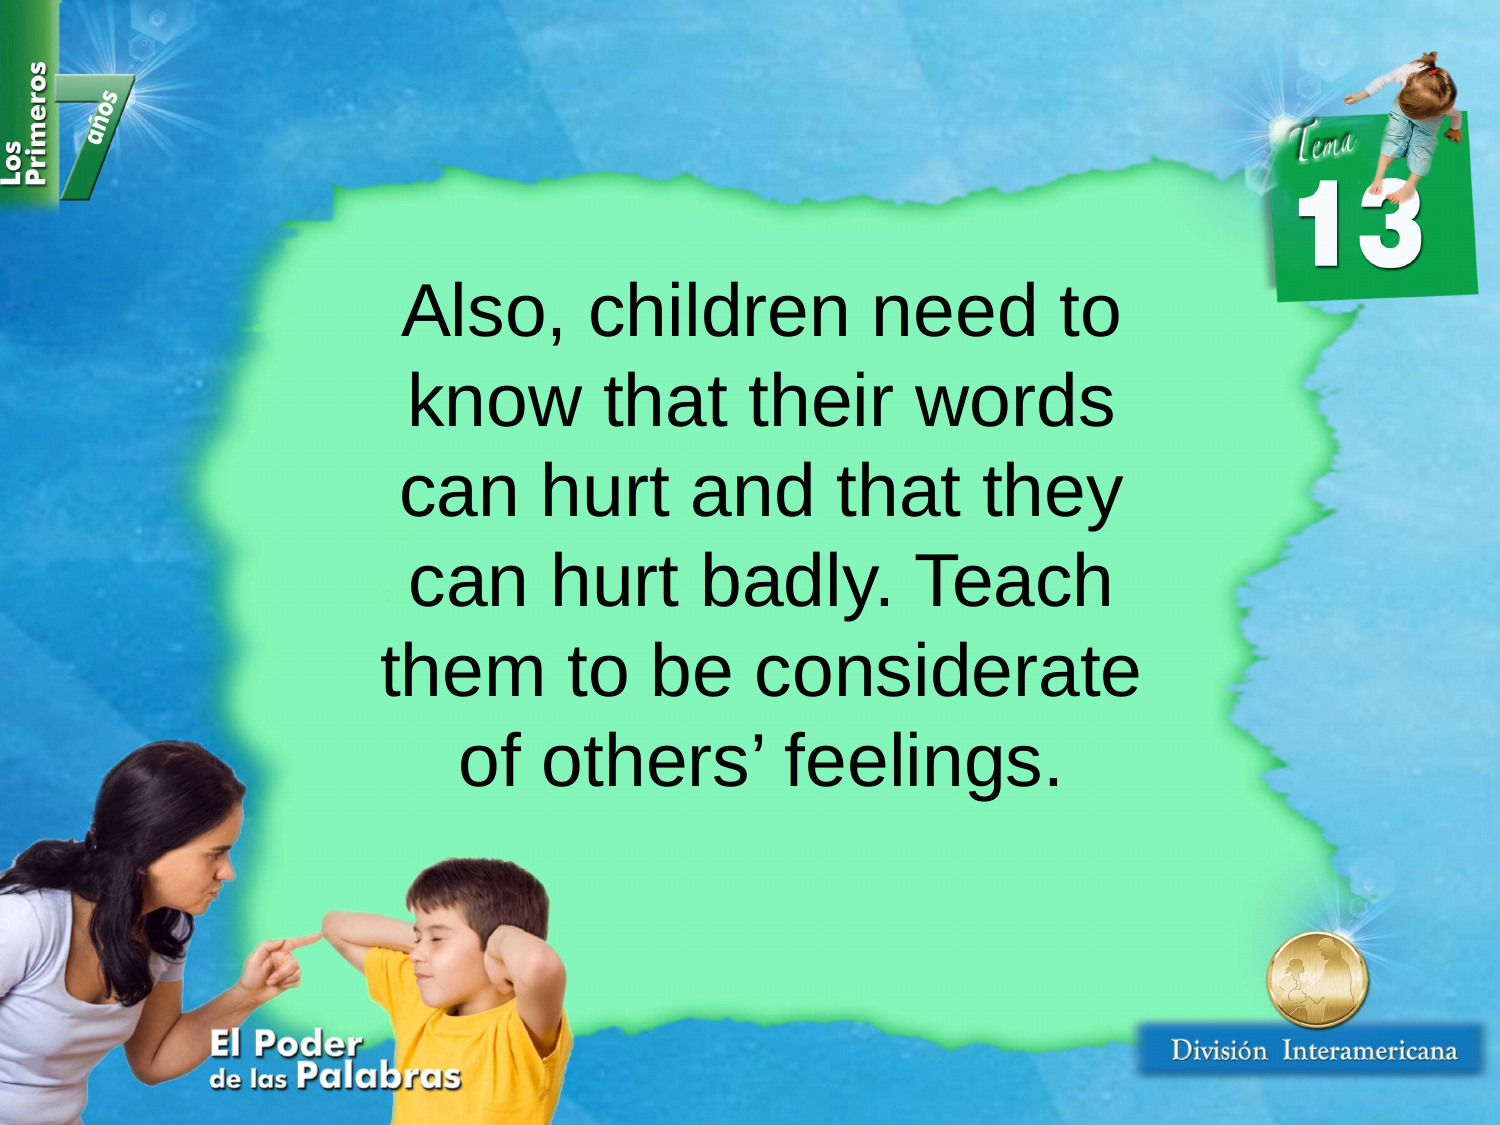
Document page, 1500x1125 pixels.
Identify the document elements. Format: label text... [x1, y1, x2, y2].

picture [0, 0, 1500, 1125]
text_box Also, children need to know that their words can hurt and that they can hurt badly. Teach them to be considerate of others’ feelings. [324, 253, 1199, 809]
